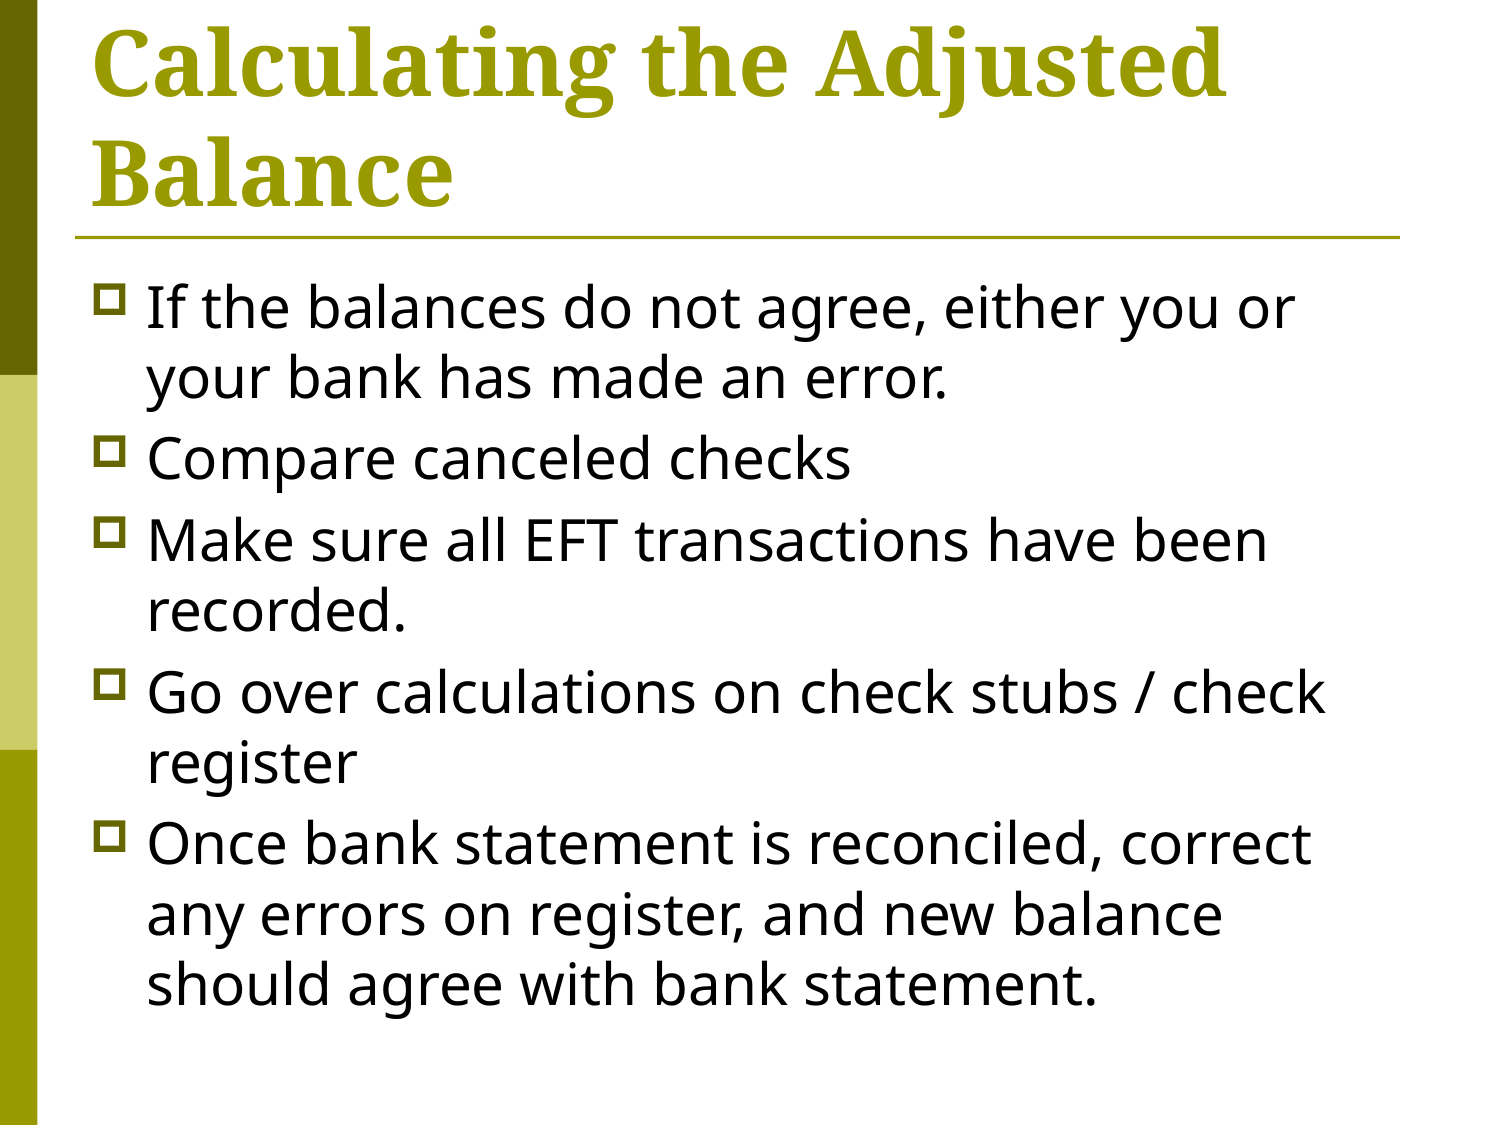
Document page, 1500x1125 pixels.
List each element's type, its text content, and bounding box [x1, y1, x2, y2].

list If the balances do not agree, either you or your bank has made an error. Compare canceled checks Make sure all EFT transactions have been recorded. Go over calculations on check stubs / check register Once bank statement is reconciled, correct any errors on register, and new balance should agree with bank statement. [74, 262, 1426, 1006]
title Calculating the Adjusted Balance [74, 45, 1426, 233]
